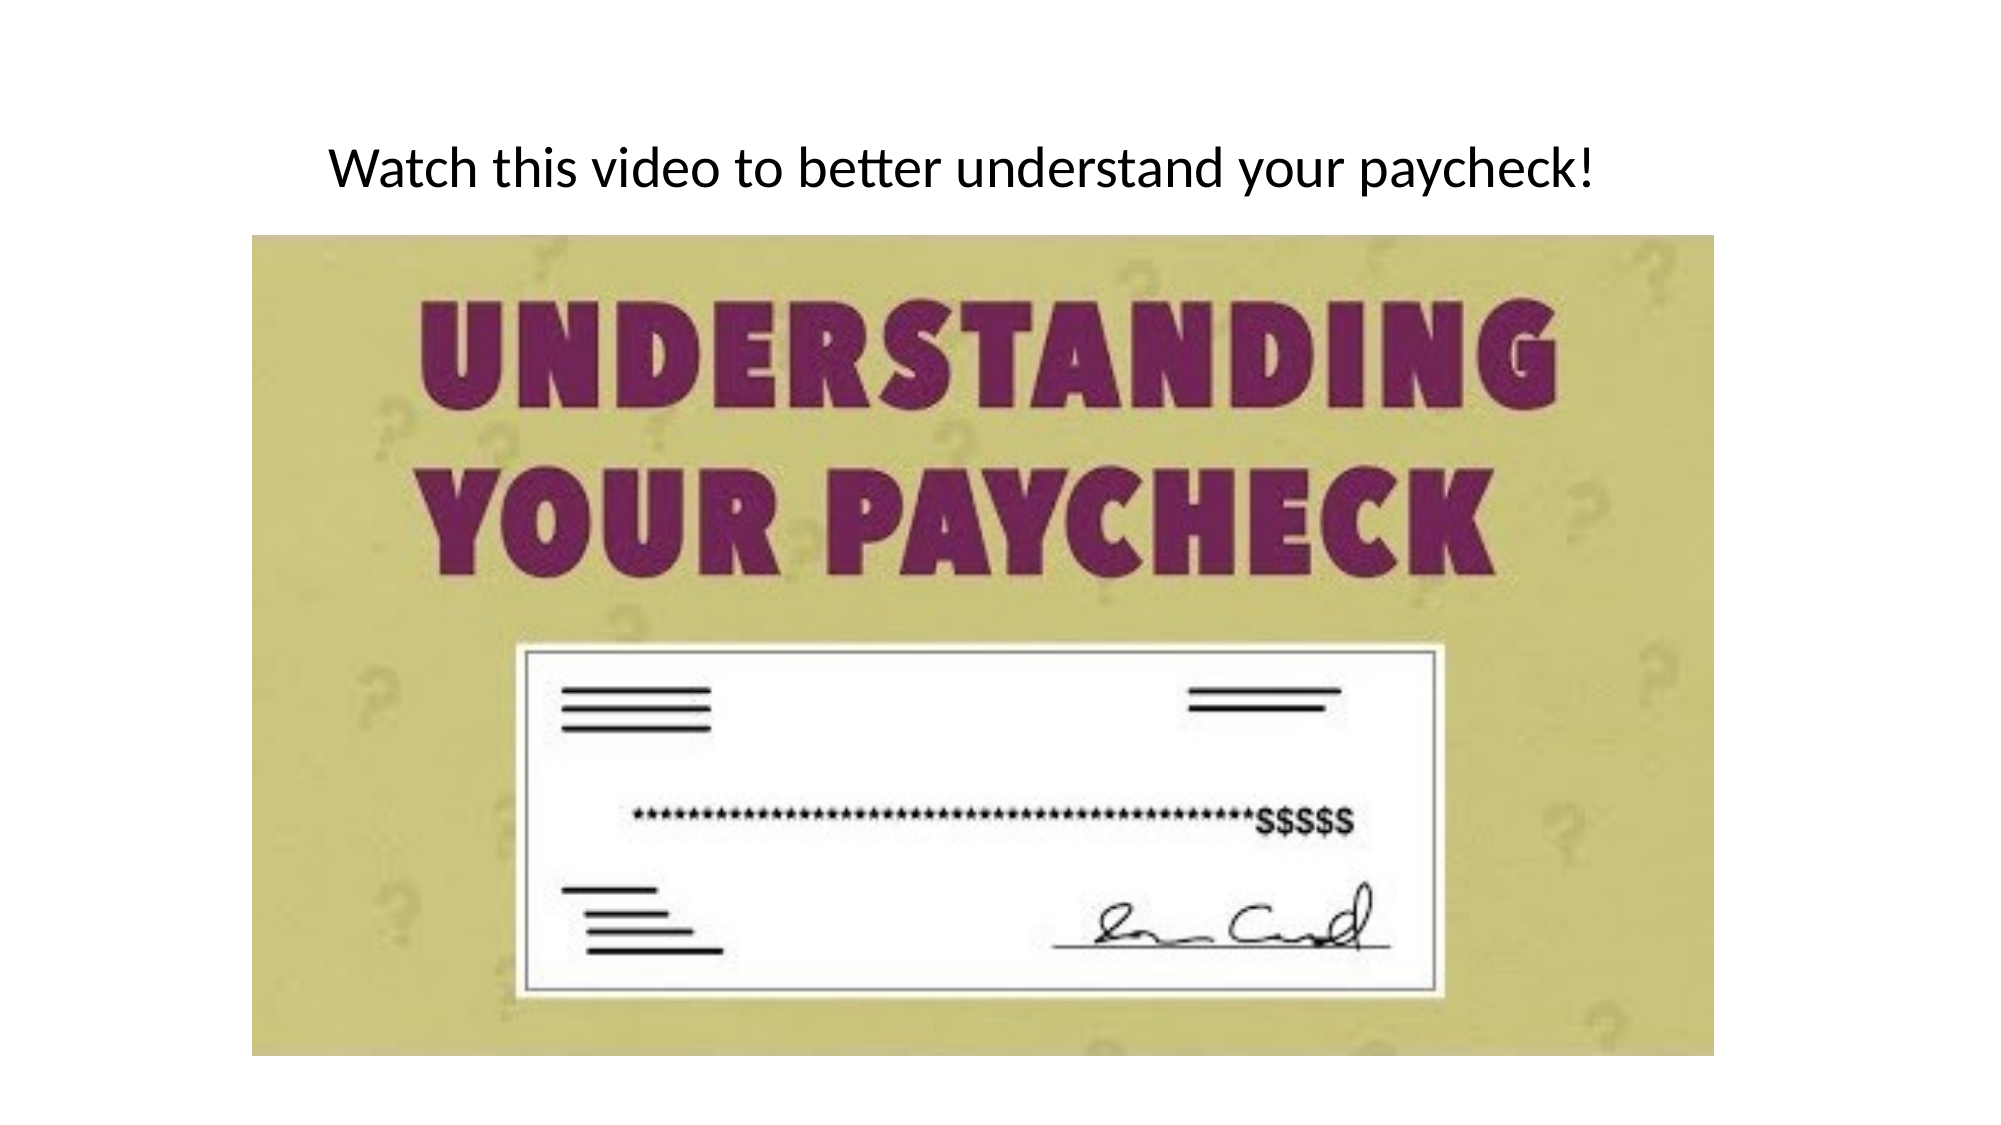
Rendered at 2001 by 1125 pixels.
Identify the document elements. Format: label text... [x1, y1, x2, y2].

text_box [251, 234, 1714, 1057]
list Watch this video to better understand your paycheck! [76, 67, 1863, 1113]
